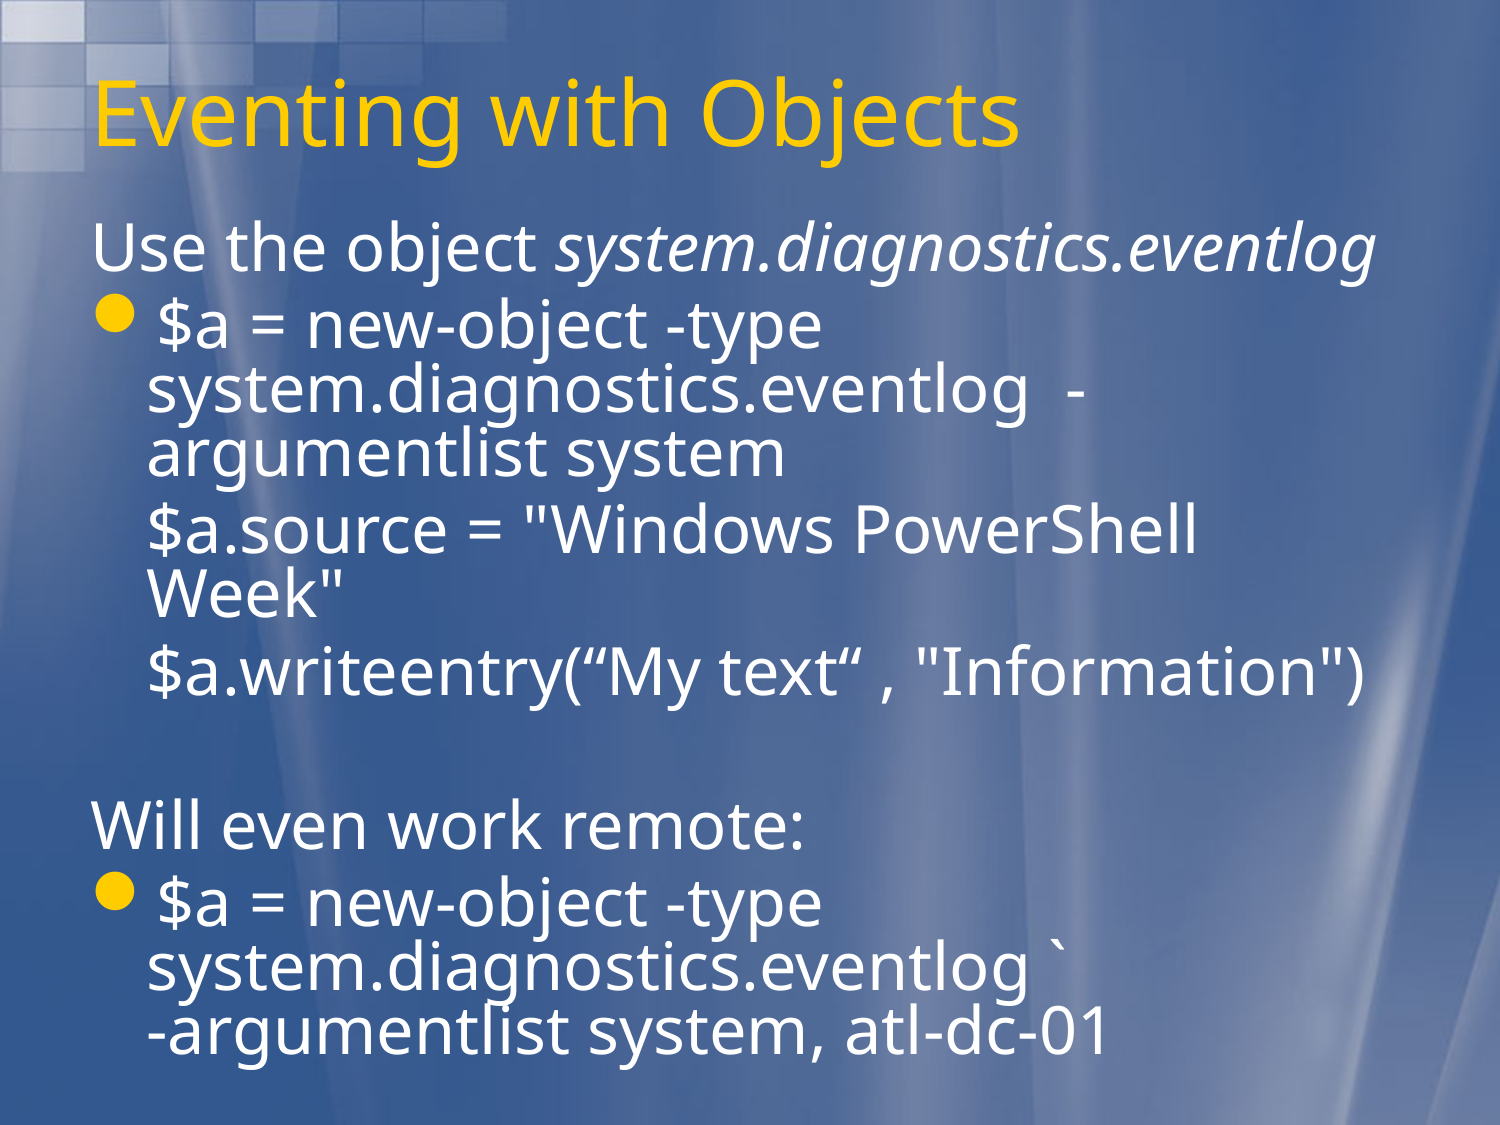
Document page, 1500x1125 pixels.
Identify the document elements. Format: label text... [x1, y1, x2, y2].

title Eventing with Objects [74, 44, 1426, 176]
list Use the object system.diagnostics.eventlog $a = new-object -type system.diagnostics.eventlog -argumentlist system $a.source = "Windows PowerShell Week" $a.writeentry(“My text“ , "Information") Will even work remote: $a = new-object -type system.diagnostics.eventlog ` -argumentlist system, atl-dc-01 [74, 212, 1426, 1051]
picture [0, 0, 1500, 1125]
